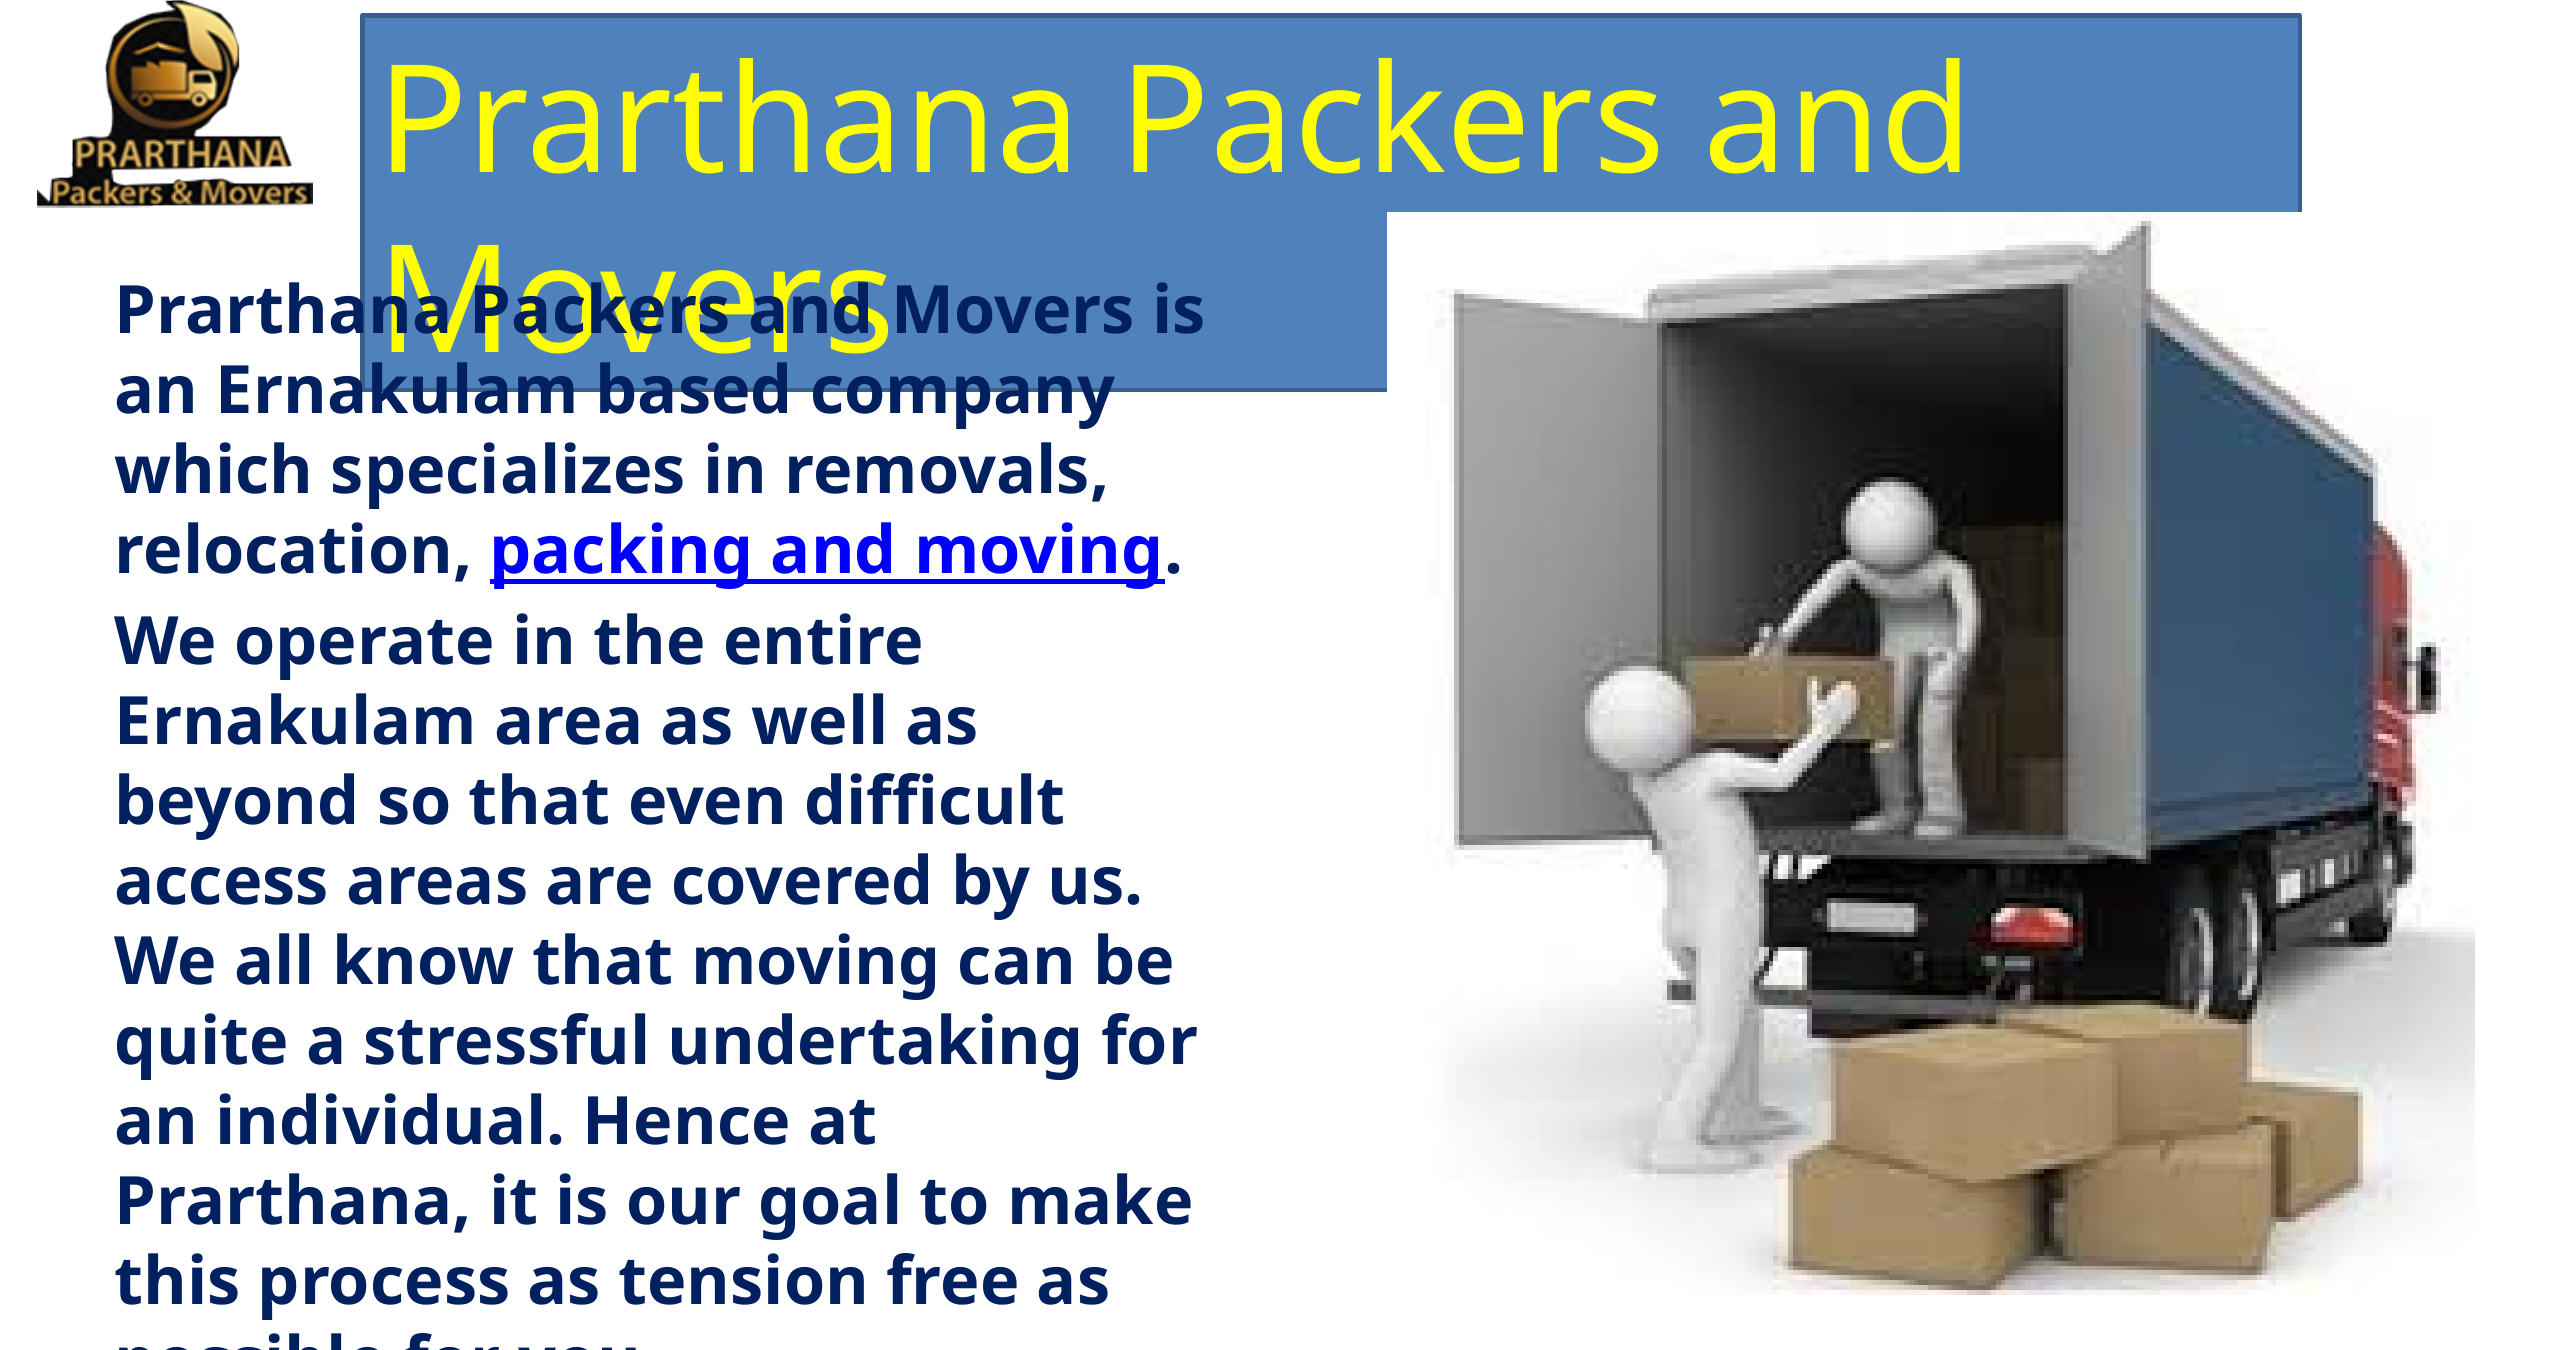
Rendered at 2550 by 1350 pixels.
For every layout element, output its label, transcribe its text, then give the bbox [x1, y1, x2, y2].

picture [37, 0, 313, 208]
text_box Prarthana Packers and Movers [360, 13, 2302, 392]
text_box Prarthana Packers and Movers is an Ernakulam based company which specializes in removals, relocation, packing and moving. We operate in the entire Ernakulam area as well as beyond so that even difficult access areas are covered by us. We all know that moving can be quite a stressful undertaking for an individual. Hence at Prarthana, it is our goal to make this process as tension free as possible for you. [99, 259, 1238, 1350]
picture [1387, 212, 2476, 1301]
